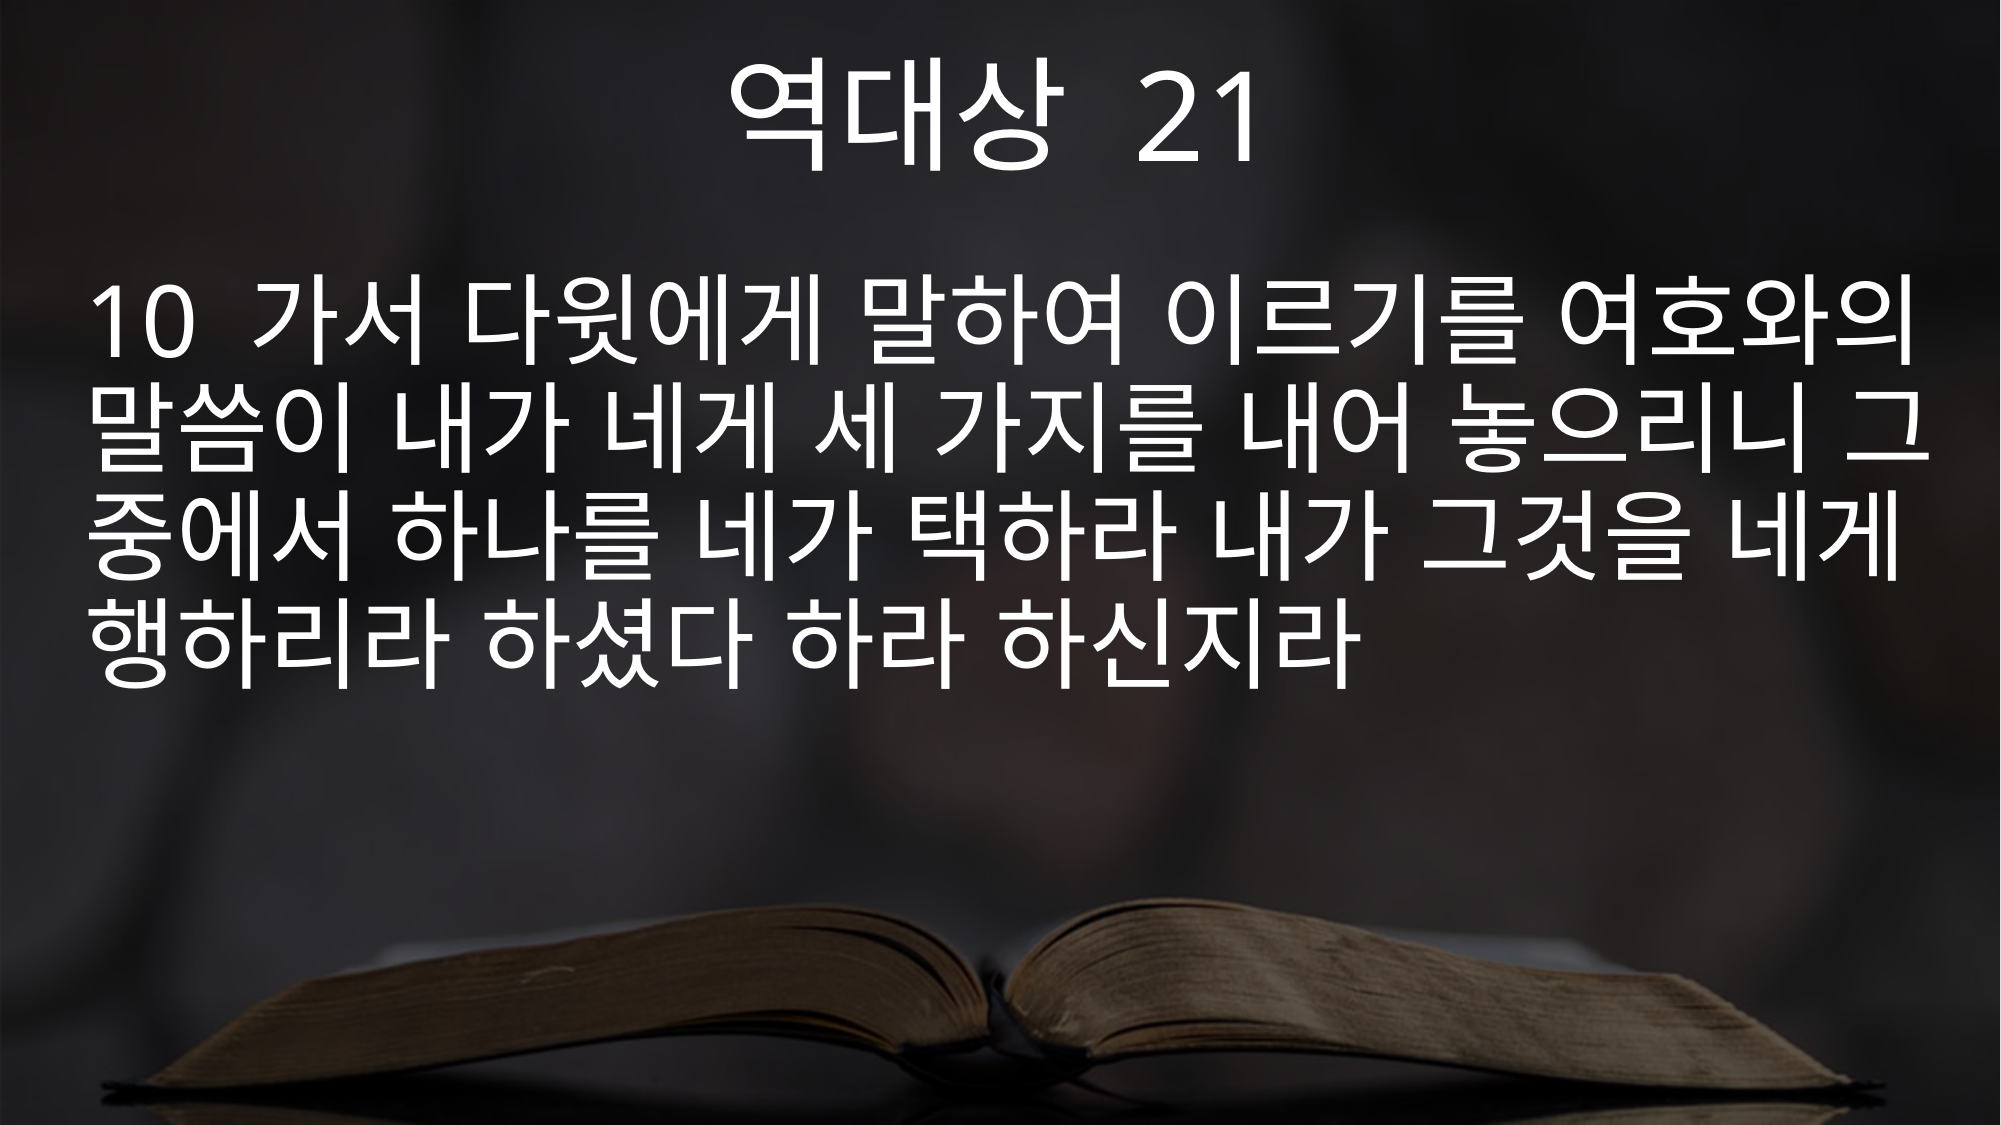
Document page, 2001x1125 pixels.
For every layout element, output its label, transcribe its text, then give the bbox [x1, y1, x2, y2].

list 10 가서 다윗에게 말하여 이르기를 여호와의 말씀이 내가 네게 세 가지를 내어 놓으리니 그 중에서 하나를 네가 택하라 내가 그것을 네게 행하리라 하셨다 하라 하신지라 [69, 263, 1953, 423]
picture [0, 0, 2001, 1125]
footer 역대상 21 [0, 32, 2000, 192]
